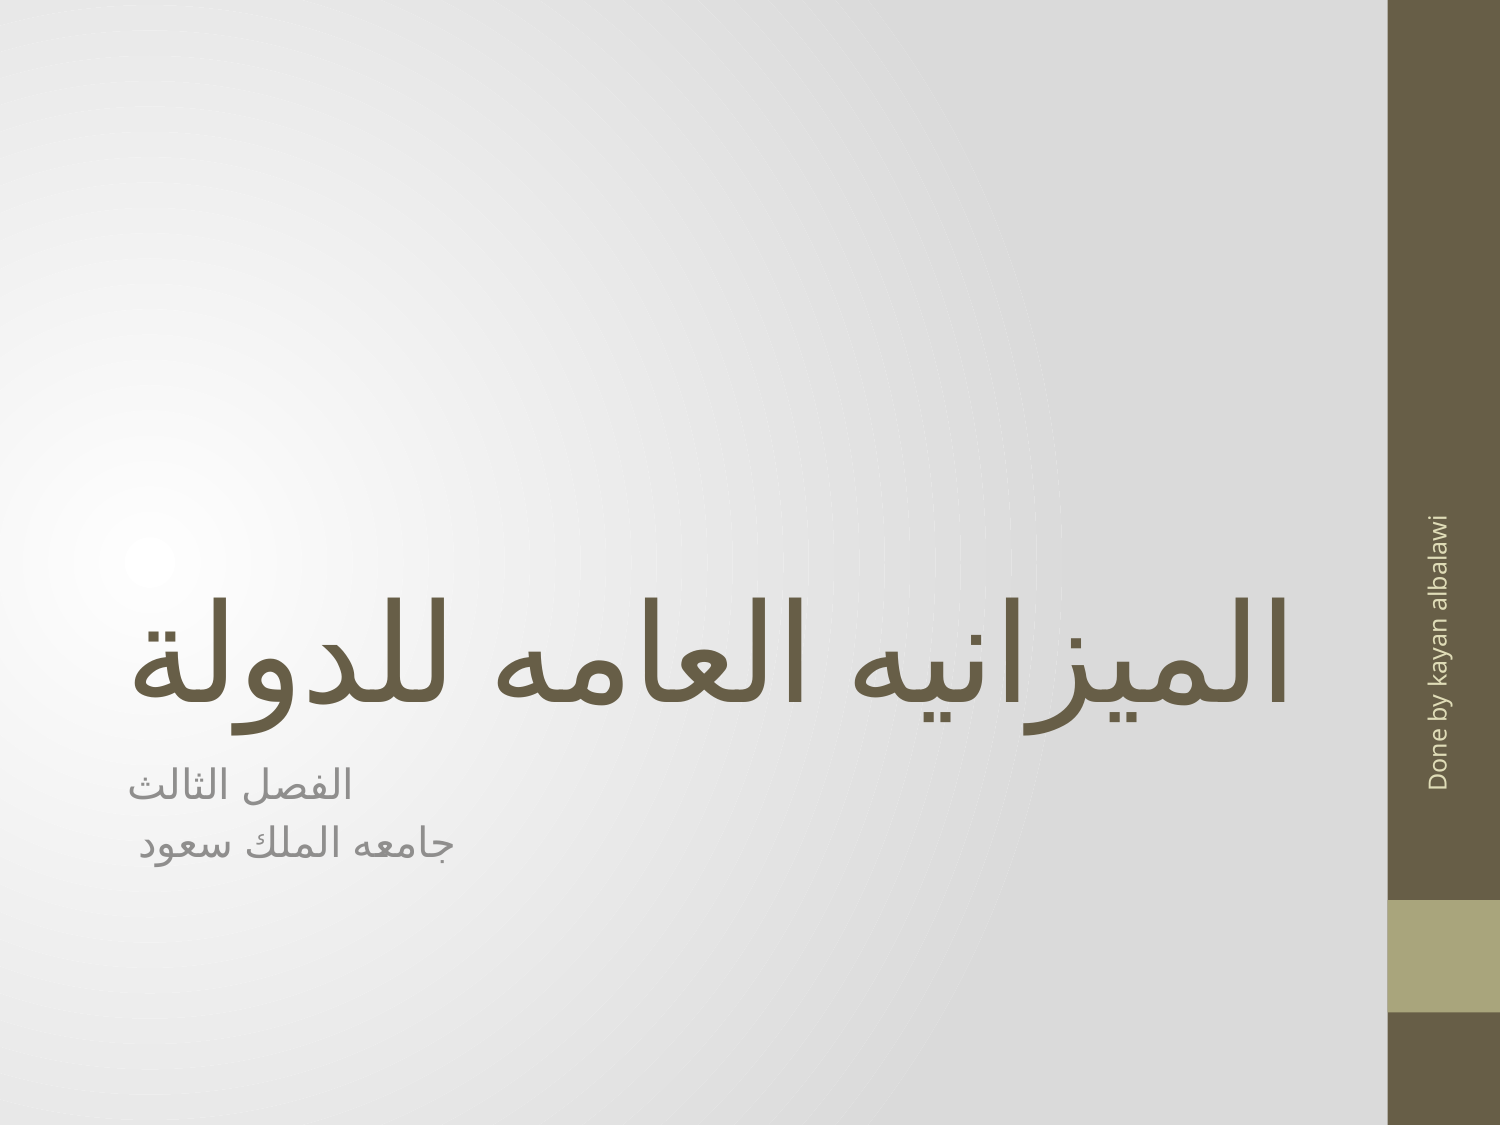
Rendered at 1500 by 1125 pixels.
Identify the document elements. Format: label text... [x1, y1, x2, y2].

title الميزانيه العامه للدولة [112, 312, 1350, 738]
subtitle الفصل الثالث جامعه الملك سعود [112, 750, 1173, 925]
footer Done by kayan albalawi [1408, 500, 1469, 889]
